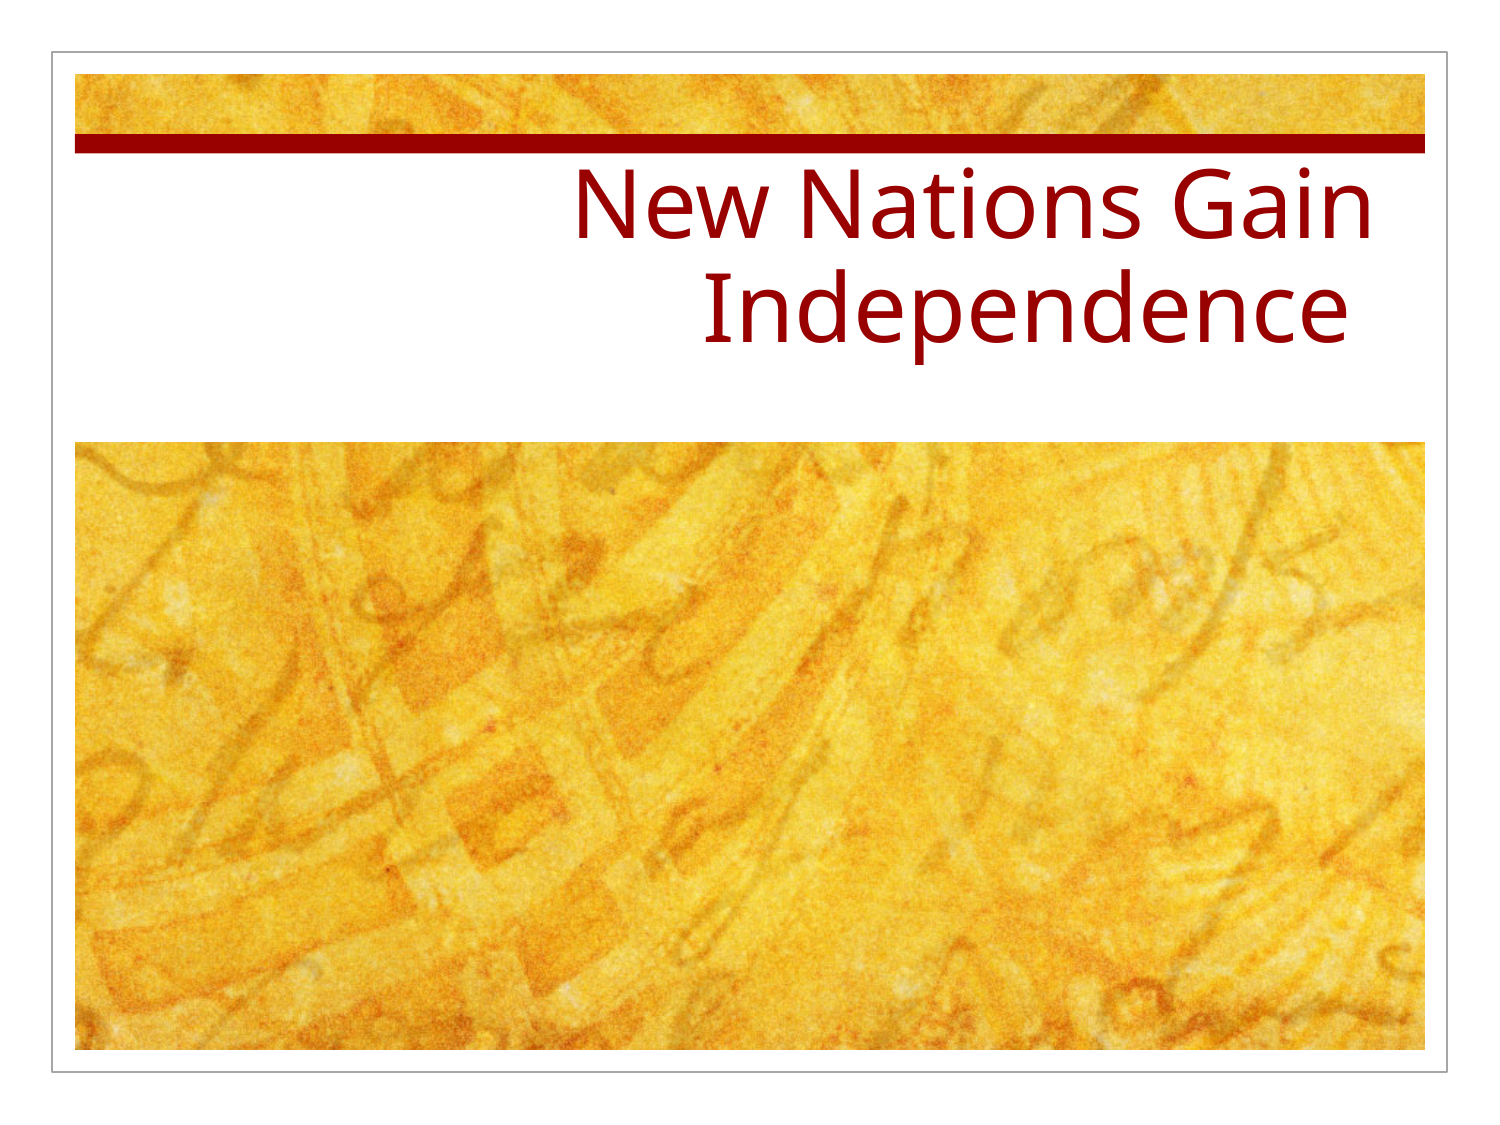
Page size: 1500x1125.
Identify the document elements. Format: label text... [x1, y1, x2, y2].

title New Nations Gain Independence [112, 158, 1392, 362]
picture [75, 442, 1425, 1050]
picture [75, 74, 1425, 134]
